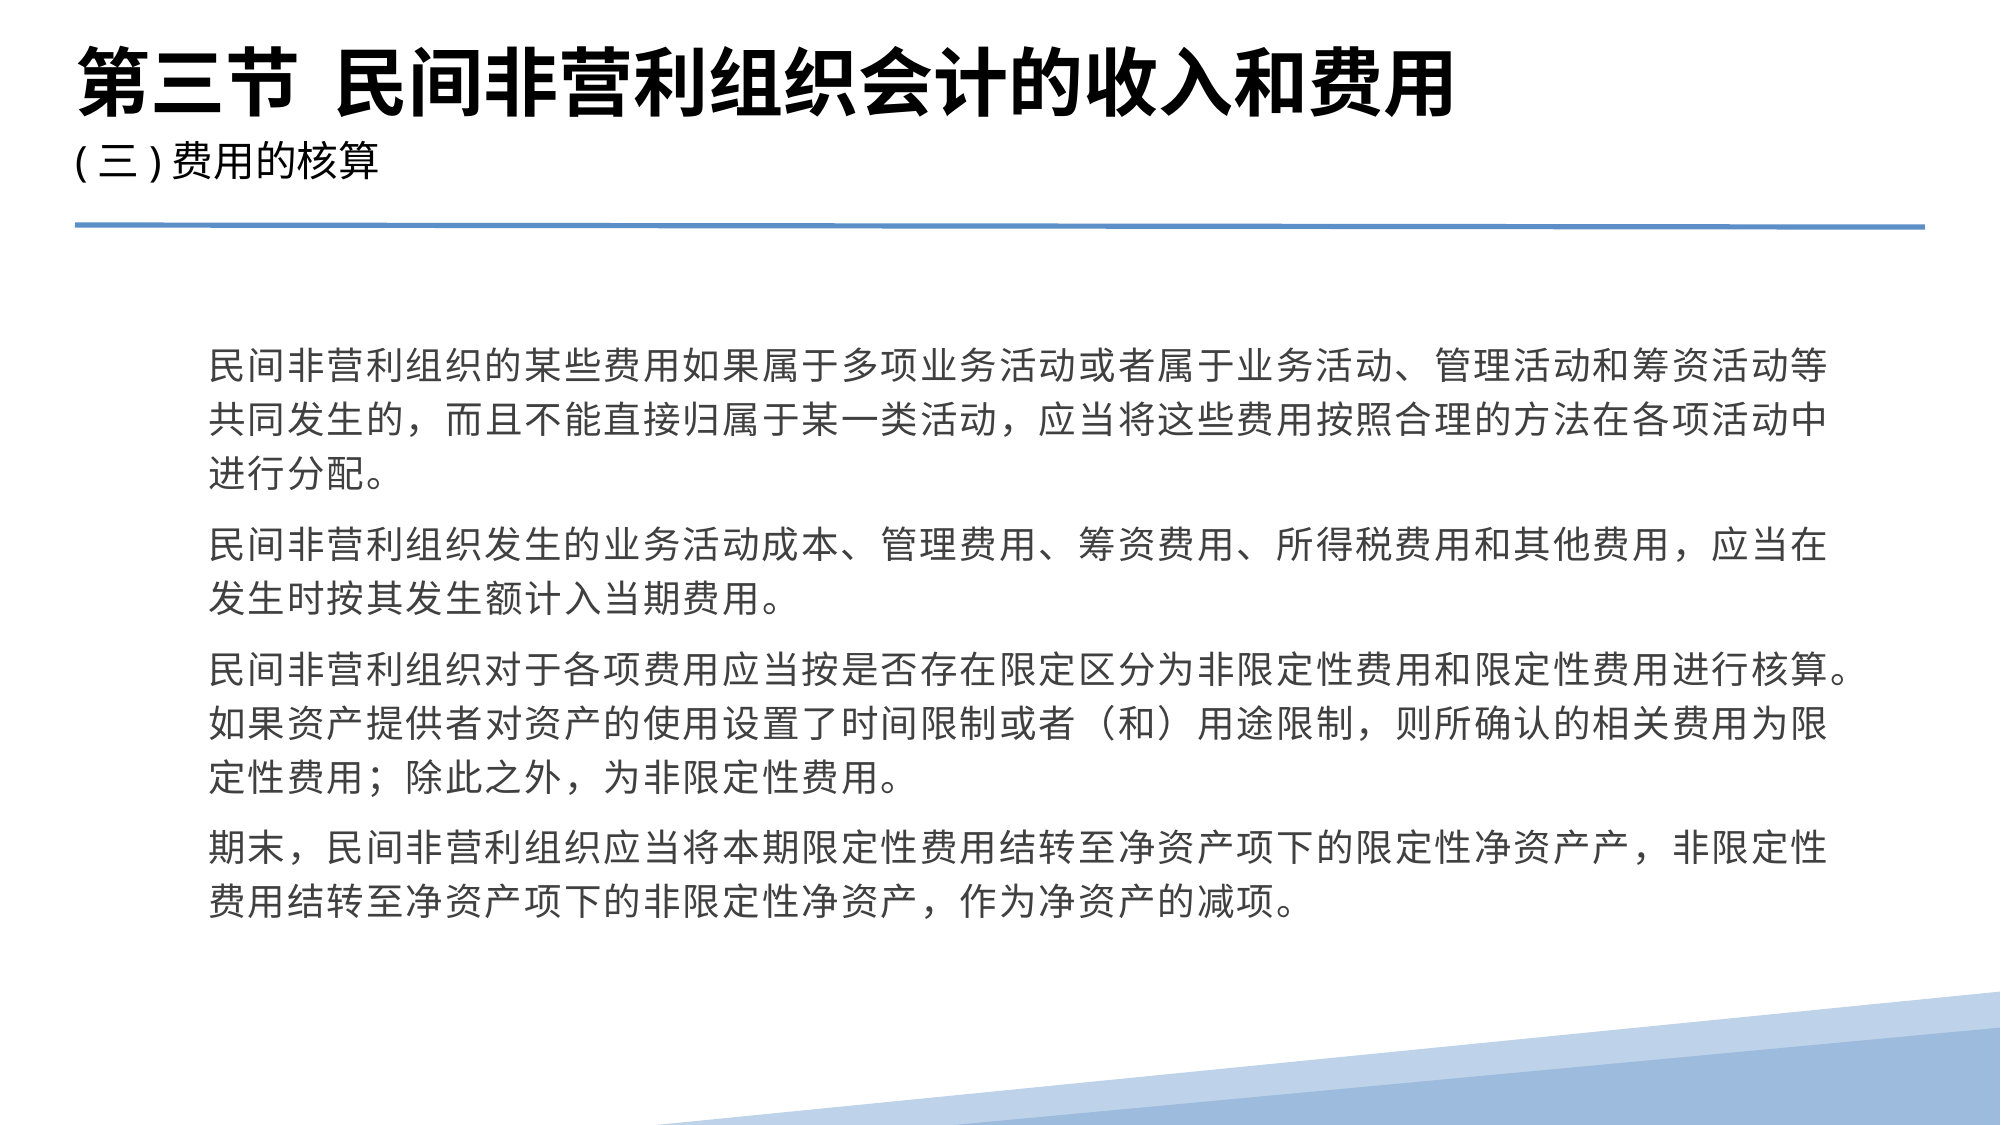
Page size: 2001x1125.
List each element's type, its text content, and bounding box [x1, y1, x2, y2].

text_box 第三节 民间非营利组织会计的收入和费用 [75, 24, 1925, 124]
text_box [656, 991, 2000, 1125]
text_box (三)费用的核算 [75, 124, 1925, 200]
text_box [74, 224, 1925, 228]
text_box 民间非营利组织的某些费用如果属于多项业务活动或者属于业务活动、管理活动和筹资活动等共同发生的，而且不能直接归属于某一类活动，应当将这些费用按照合理的方法在各项活动中进行分配。 民间非营利组织发生的业务活动成本、管理费用、筹资费用、所得税费用和其他费用，应当在发生时按其发生额计入当期费用。 民间非营利组织对于各项费用应当按是否存在限定区分为非限定性费用和限定性费用进行核算。如果资产提供者对资产的使用设置了时间限制或者（和）用途限制，则所确认的相关费用为限定性费用；除此之外，为非限定性费用。 期末，民间非营利组织应当将本期限定性费用结转至净资产项下的限定性净资产产，非限定性费用结转至净资产项下的非限定性净资产，作为净资产的减项。 [197, 272, 1871, 984]
